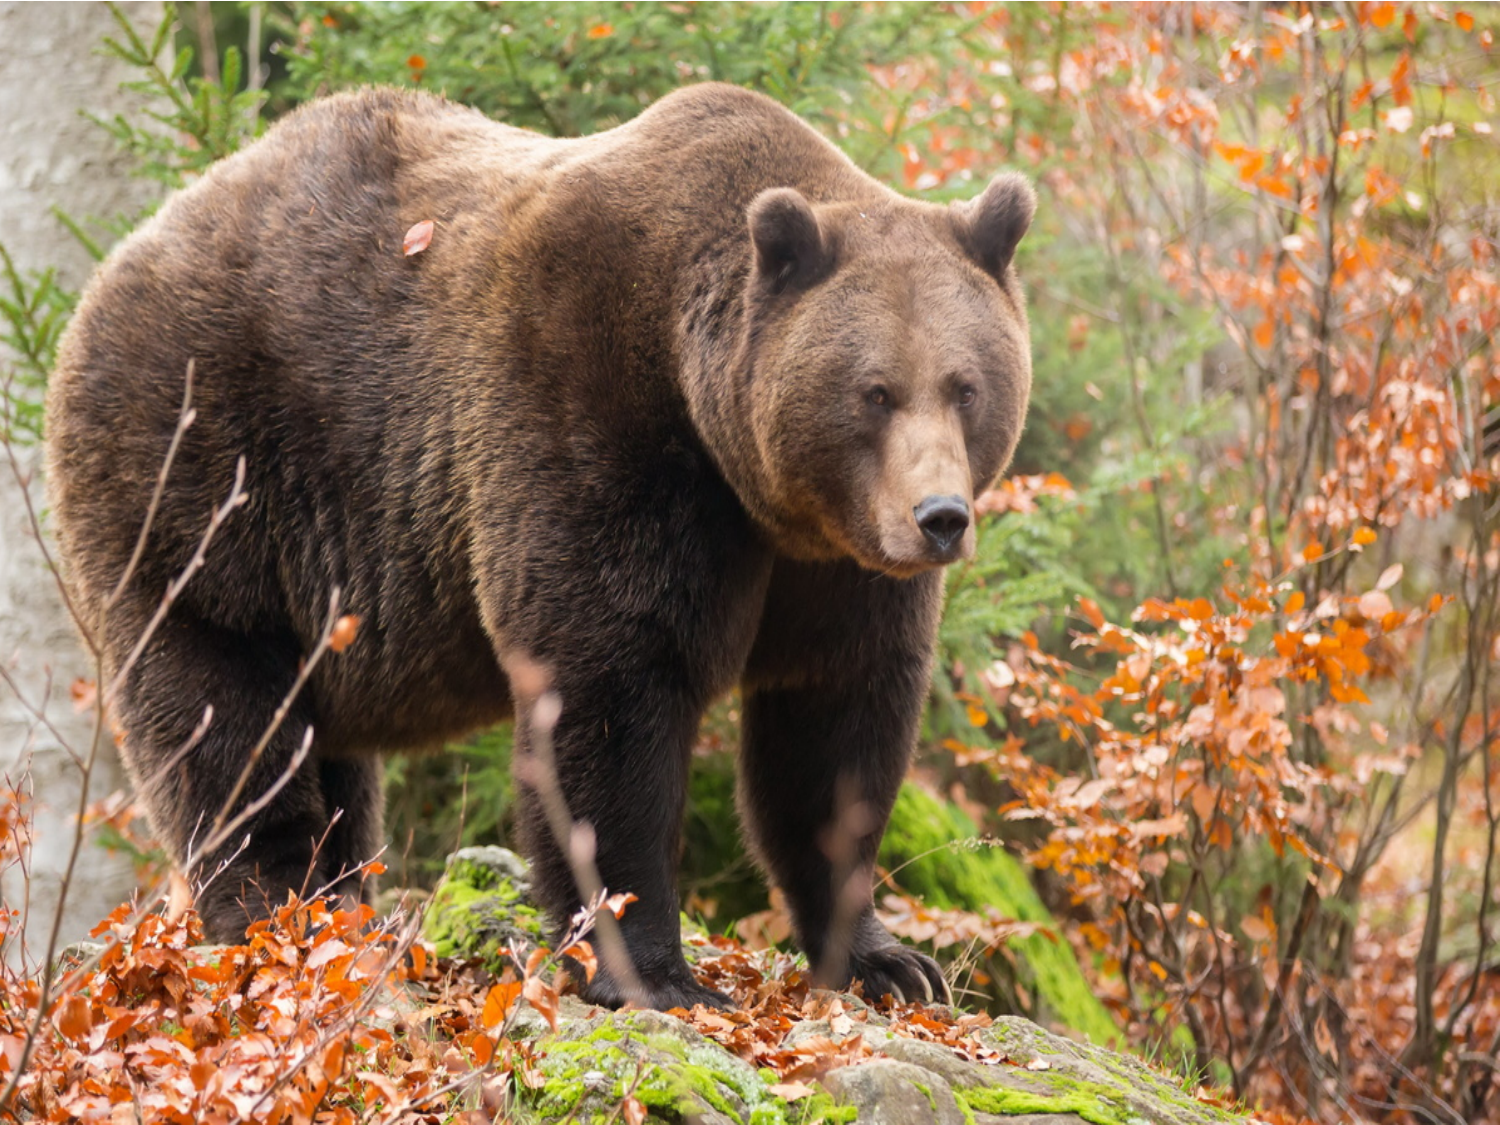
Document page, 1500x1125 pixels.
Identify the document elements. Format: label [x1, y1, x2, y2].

list [0, 1, 1500, 1125]
